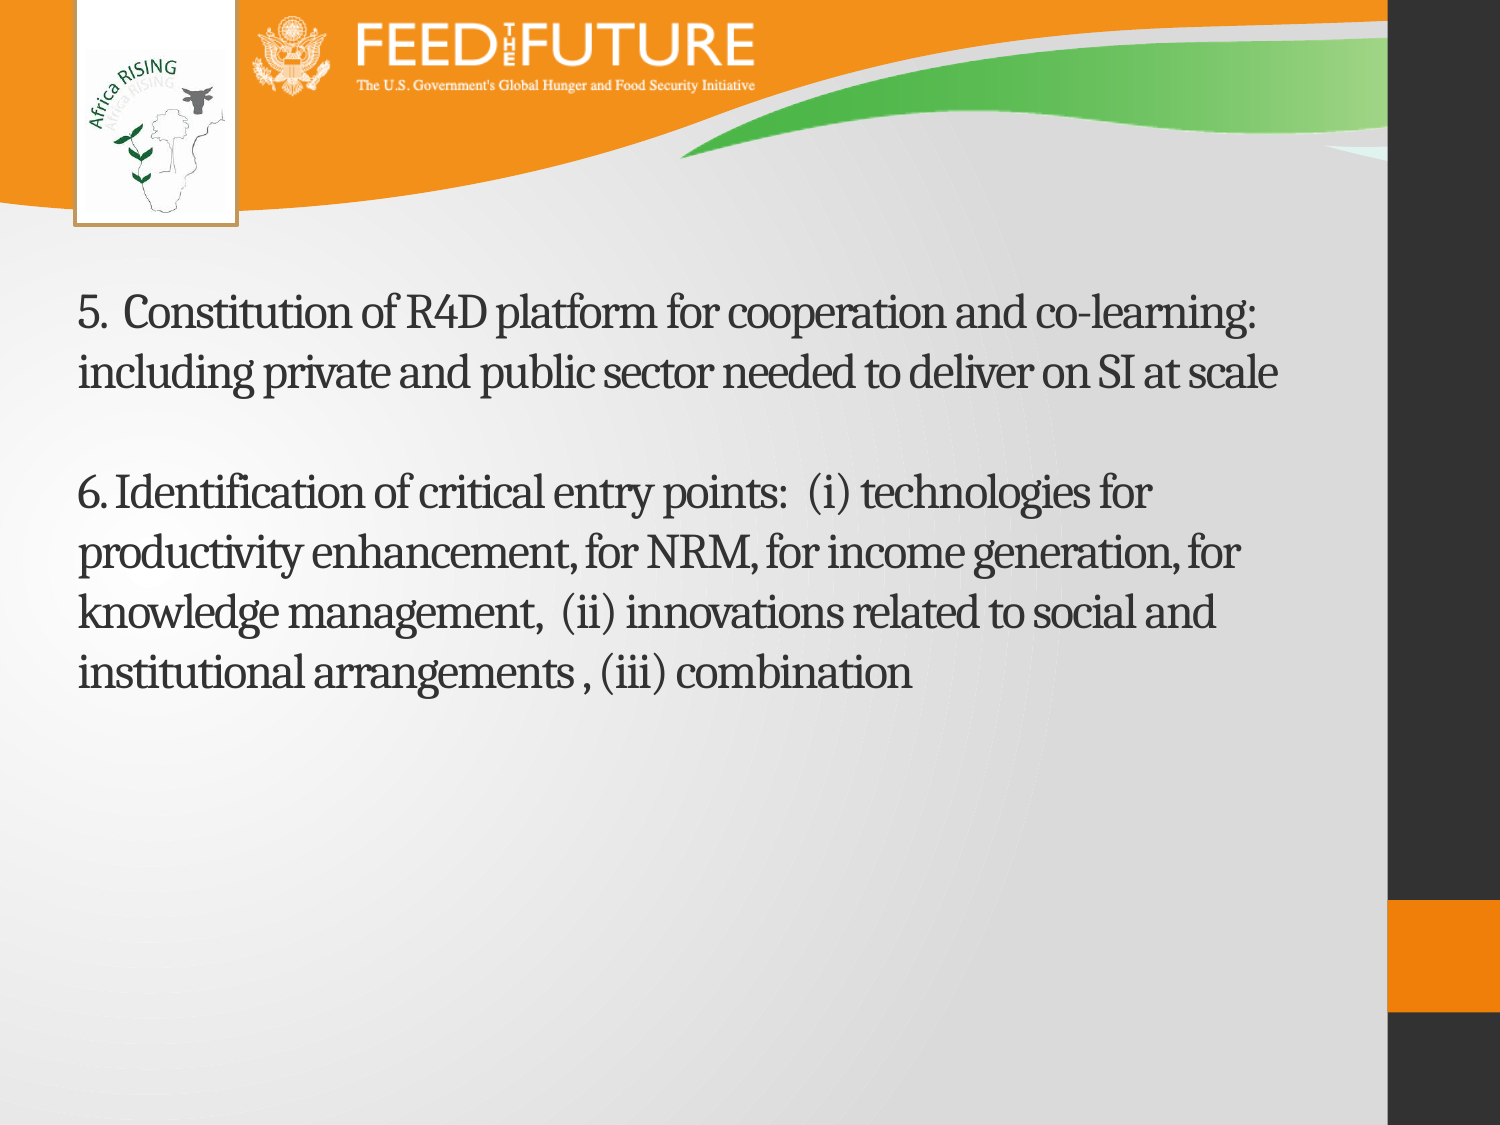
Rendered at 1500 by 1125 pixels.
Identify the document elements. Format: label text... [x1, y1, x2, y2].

picture [249, 10, 761, 100]
title 5. Constitution of R4D platform for cooperation and co-learning: including private and public sector needed to deliver on SI at scale 6. Identification of critical entry points: (i) technologies for productivity enhancement, for NRM, for income generation, for knowledge management, (ii) innovations related to social and institutional arrangements , (iii) combination [62, 299, 1313, 738]
picture [85, 49, 225, 213]
